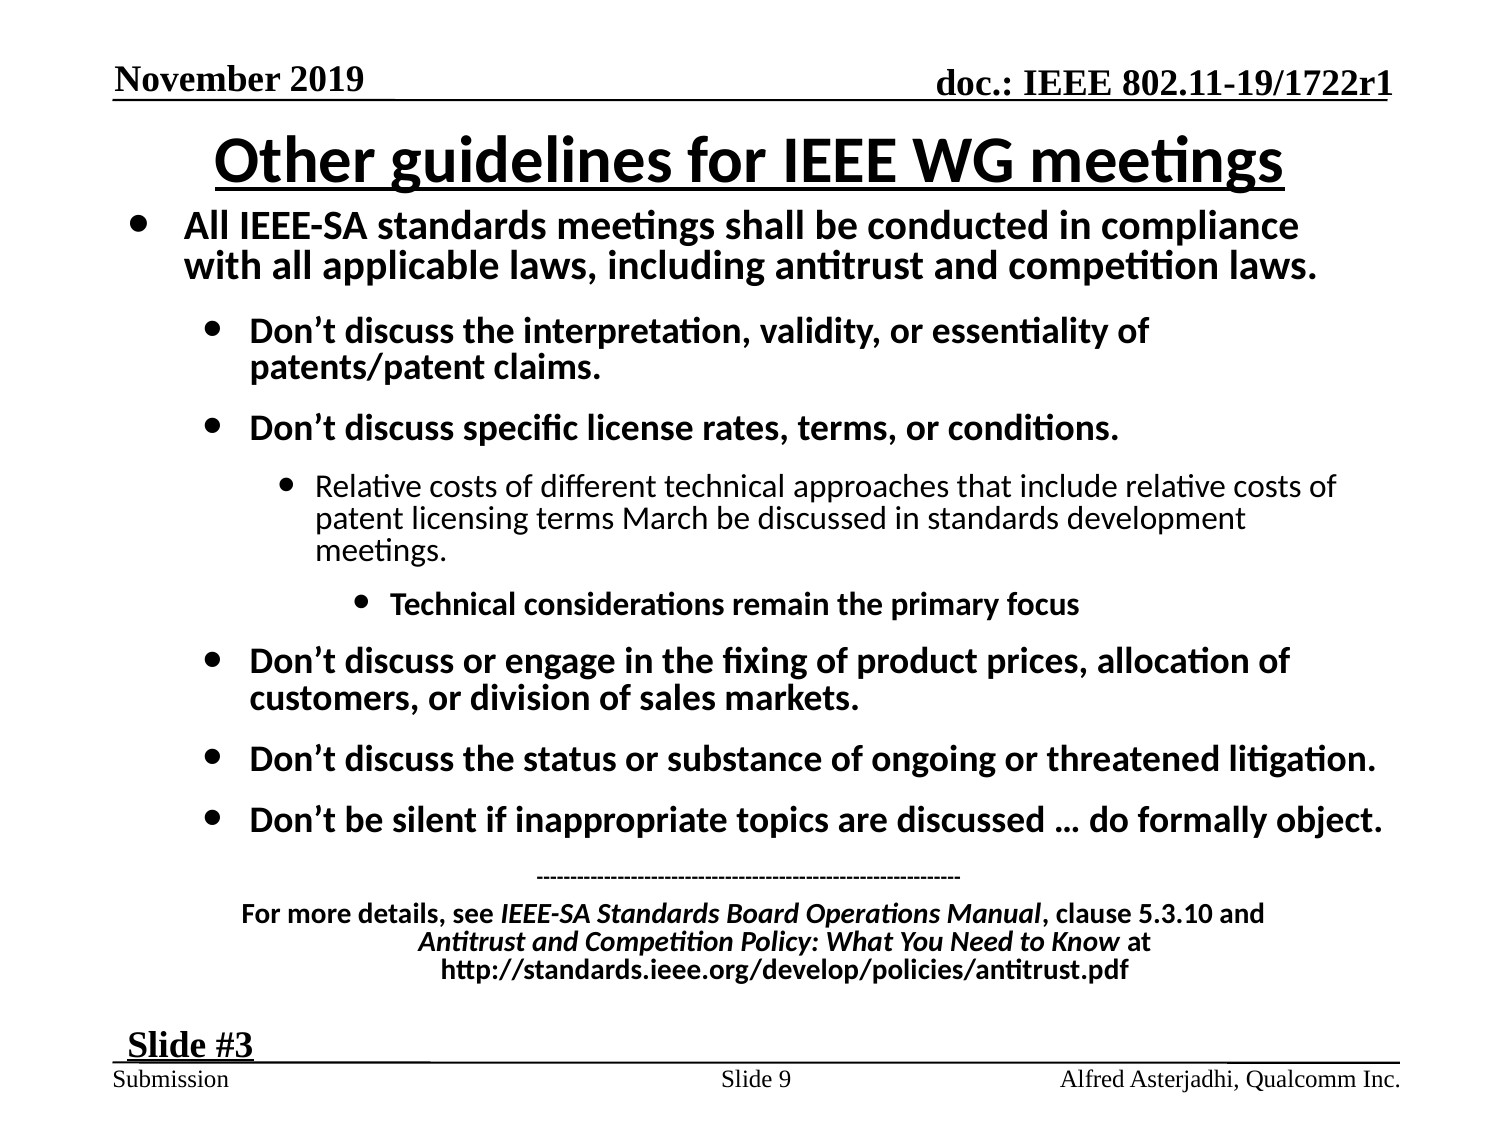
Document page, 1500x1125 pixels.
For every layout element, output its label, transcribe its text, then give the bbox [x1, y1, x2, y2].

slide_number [114, 54, 423, 100]
text_box Slide #3 [112, 1012, 269, 1073]
list All IEEE-SA standards meetings shall be conducted in compliance with all applicable laws, including antitrust and competition laws. Don’t discuss the interpretation, validity, or essentiality of patents/patent claims. Don’t discuss specific license rates, terms, or conditions. Relative costs of different technical approaches that include relative costs of patent licensing terms March be discussed in standards development meetings. Technical considerations remain the primary focus Don’t discuss or engage in the fixing of product prices, allocation of customers, or division of sales markets. Don’t discuss the status or substance of ongoing or threatened litigation. Don’t be silent if inappropriate topics are discussed … do formally object. --------------------------------------------------------------- For more details, see IEEE-SA Standards Board Operations Manual, clause 5.3.10 and Antitrust and Competition Policy: What You Need to Know at http://standards.ieee.org/develop/policies/antitrust.pdf [112, 199, 1402, 1063]
footer Alfred Asterjadhi, Qualcomm Inc. [878, 1061, 1402, 1093]
title Other guidelines for IEEE WG meetings [112, 112, 1388, 199]
slide_number Slide 9 [712, 1061, 800, 1123]
